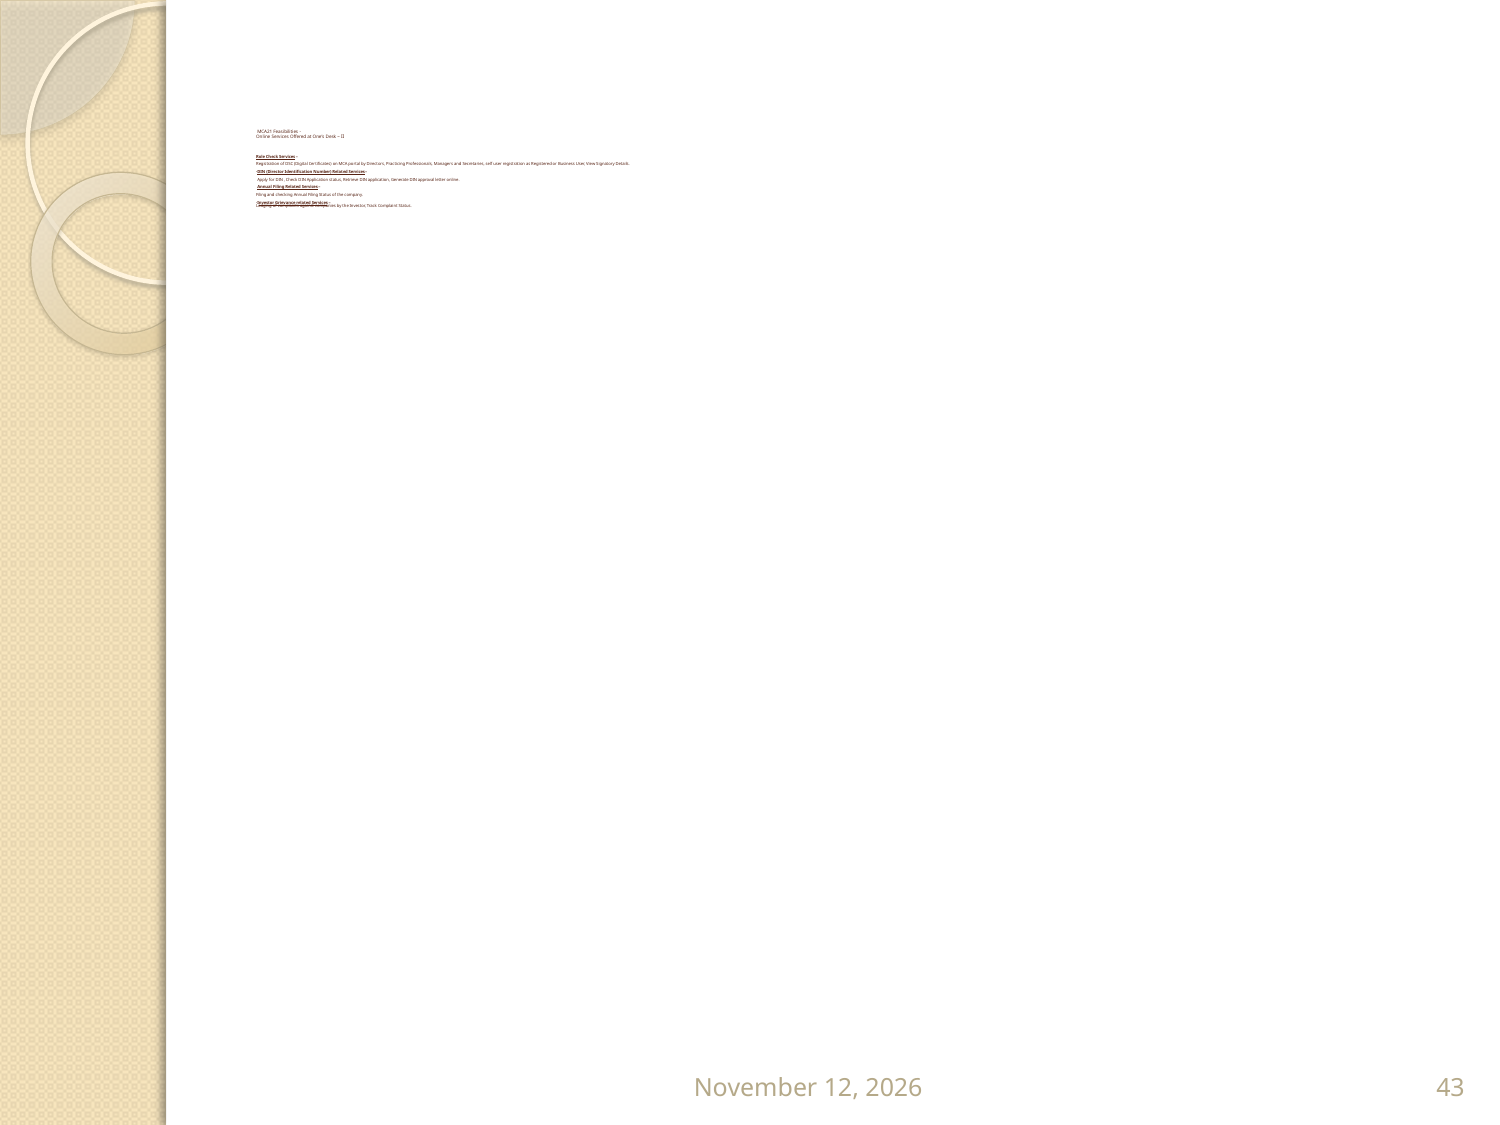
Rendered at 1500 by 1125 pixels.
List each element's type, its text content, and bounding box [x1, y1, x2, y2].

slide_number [587, 1034, 938, 1113]
slide_number 43 [1413, 1034, 1488, 1113]
title MCA21 Feasibilities - Online Services Offered at One’s Desk – II Role Check Services – Registration of DSC (Digital Certificates) on MCA portal by Directors, Practicing Professionals, Managers and Secretaries, self user registration as Registered or Business User, View Signatory Details. ·DIN (Director Identification Number) Related Services – Apply for DIN , Check DIN Application status, Retrieve DIN application, Generate DIN approval letter online. Annual Filing Related Services – Filing and checking Annual Filing Status of the company. ·Investor Grievance related Services – Lodging of complaints against companies by the Investor, Track Complaint Status. [235, 45, 1466, 233]
